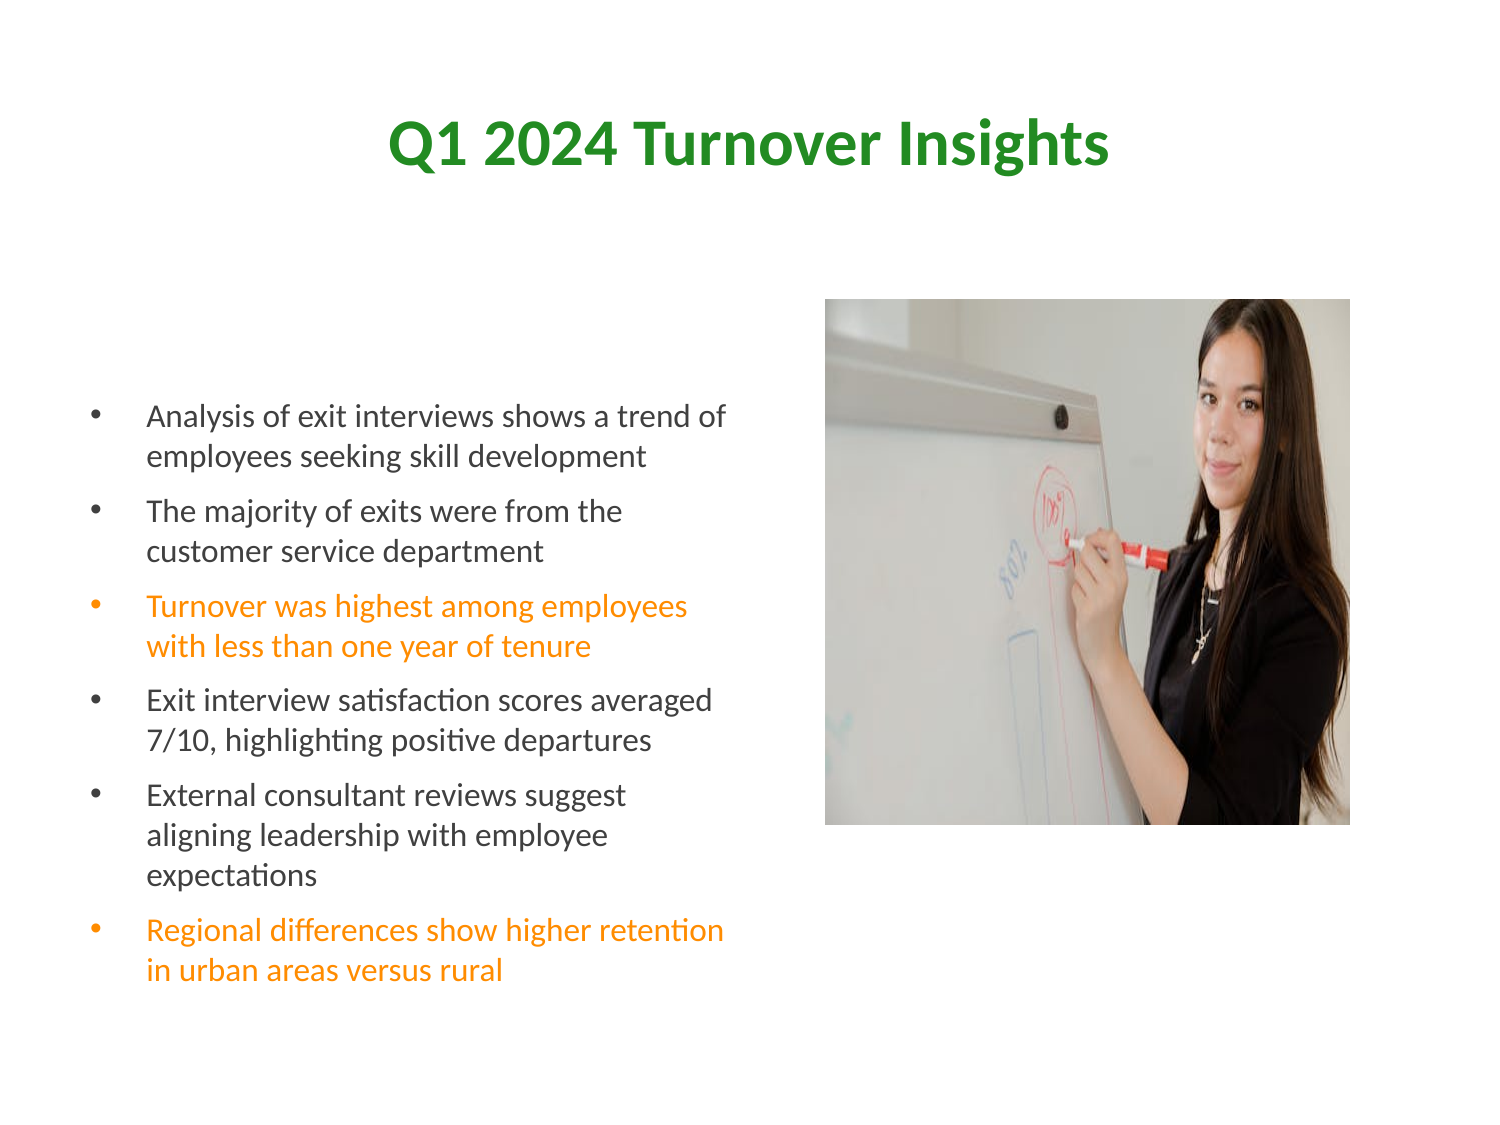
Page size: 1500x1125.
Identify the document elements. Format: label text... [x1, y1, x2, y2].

picture [824, 299, 1351, 826]
title Q1 2024 Turnover Insights [75, 45, 1425, 233]
list Analysis of exit interviews shows a trend of employees seeking skill development The majority of exits were from the customer service department Turnover was highest among employees with less than one year of tenure Exit interview satisfaction scores averaged 7/10, highlighting positive departures External consultant reviews suggest aligning leadership with employee expectations Regional differences show higher retention in urban areas versus rural [75, 299, 750, 900]
